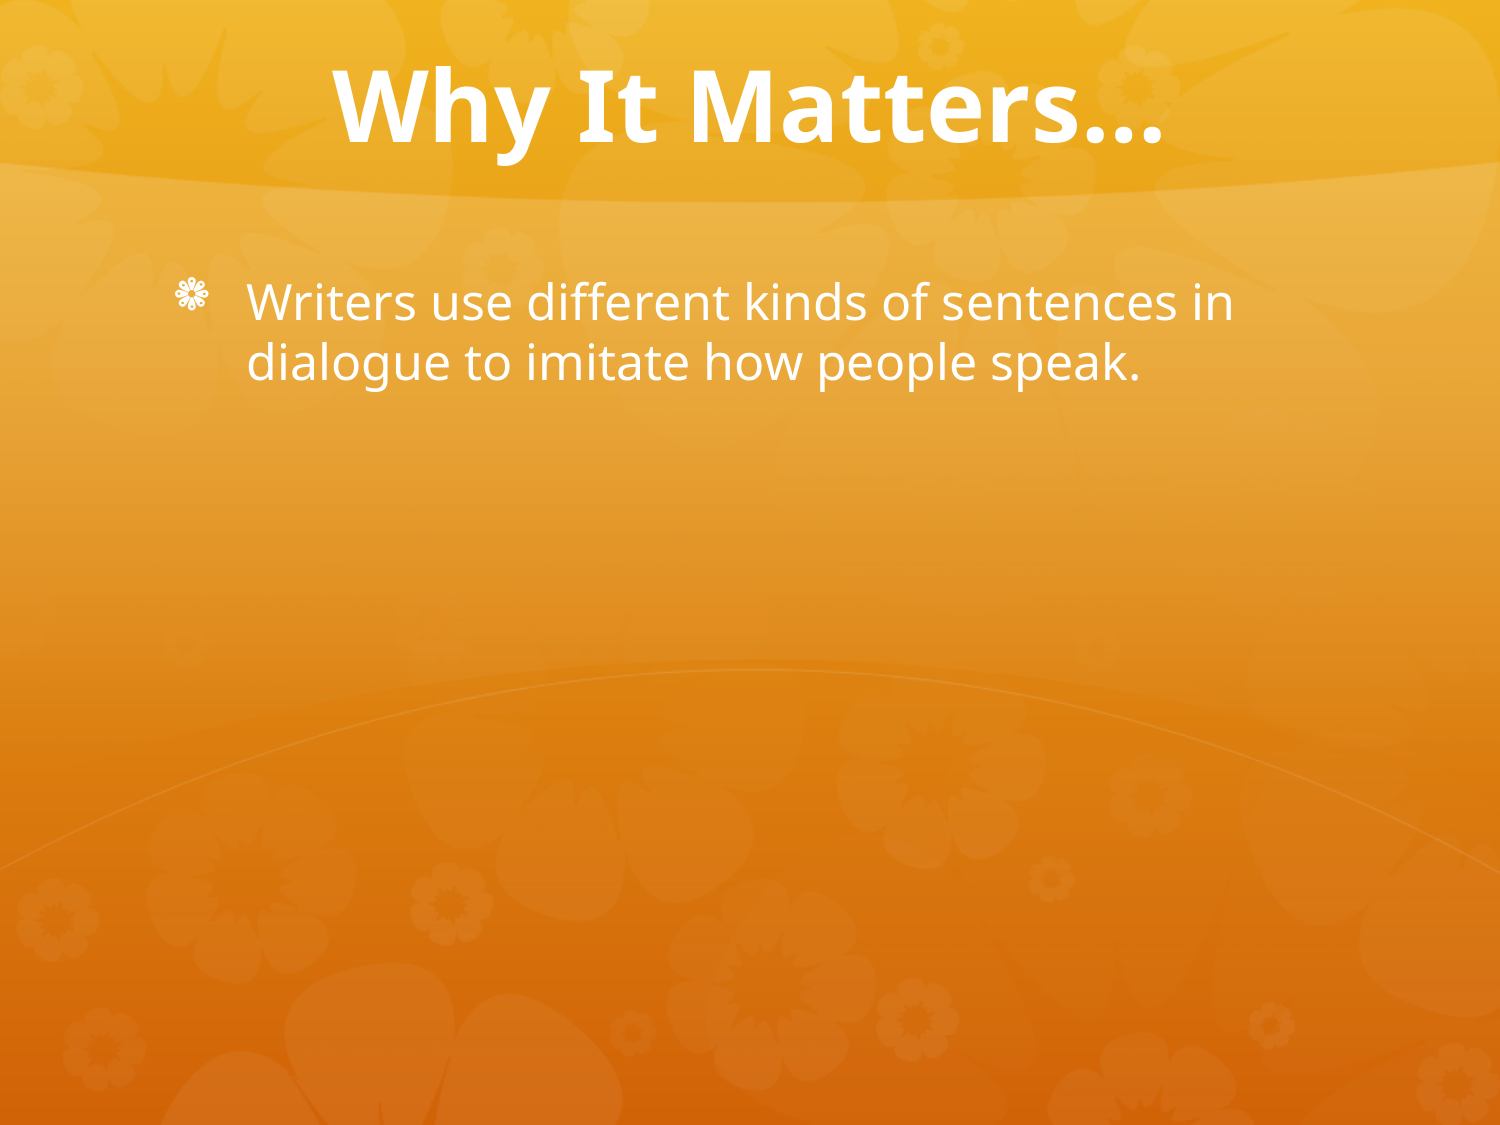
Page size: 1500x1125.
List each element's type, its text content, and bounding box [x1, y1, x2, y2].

picture [0, 0, 1500, 1125]
list Writers use different kinds of sentences in dialogue to imitate how people speak. [156, 262, 1344, 967]
title Why It Matters… [127, 14, 1372, 203]
